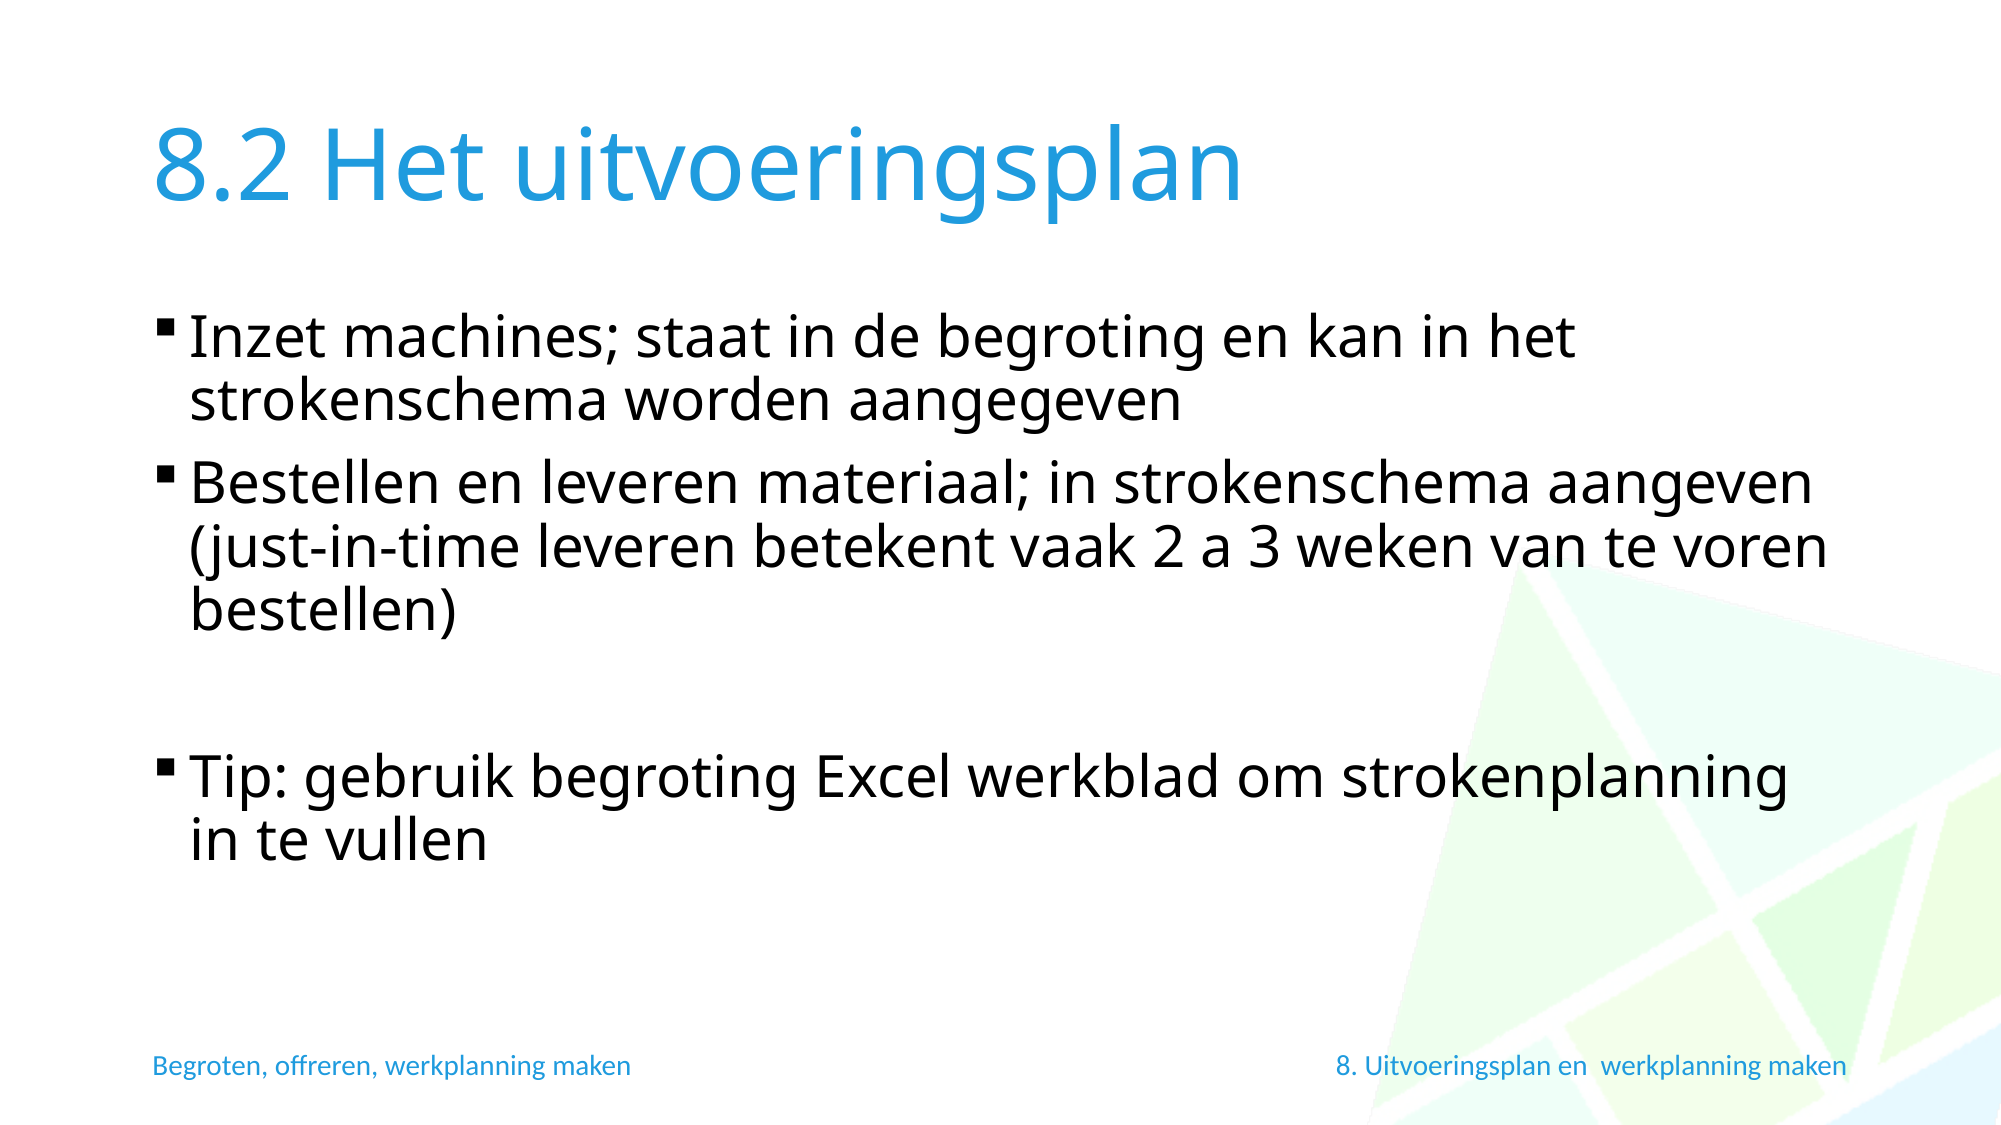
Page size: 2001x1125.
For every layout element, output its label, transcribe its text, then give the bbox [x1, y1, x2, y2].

list Begroten, offreren, werkplanning maken [137, 1042, 658, 1087]
list 8. Uitvoeringsplan en werkplanning maken [1204, 1042, 1863, 1103]
list Inzet machines; staat in de begroting en kan in het strokenschema worden aangegeven Bestellen en leveren materiaal; in strokenschema aangeven (just-in-time leveren betekent vaak 2 a 3 weken van te voren bestellen) Tip: gebruik begroting Excel werkblad om strokenplanning in te vullen [137, 299, 1863, 1014]
title 8.2 Het uitvoeringsplan [137, 59, 1863, 278]
